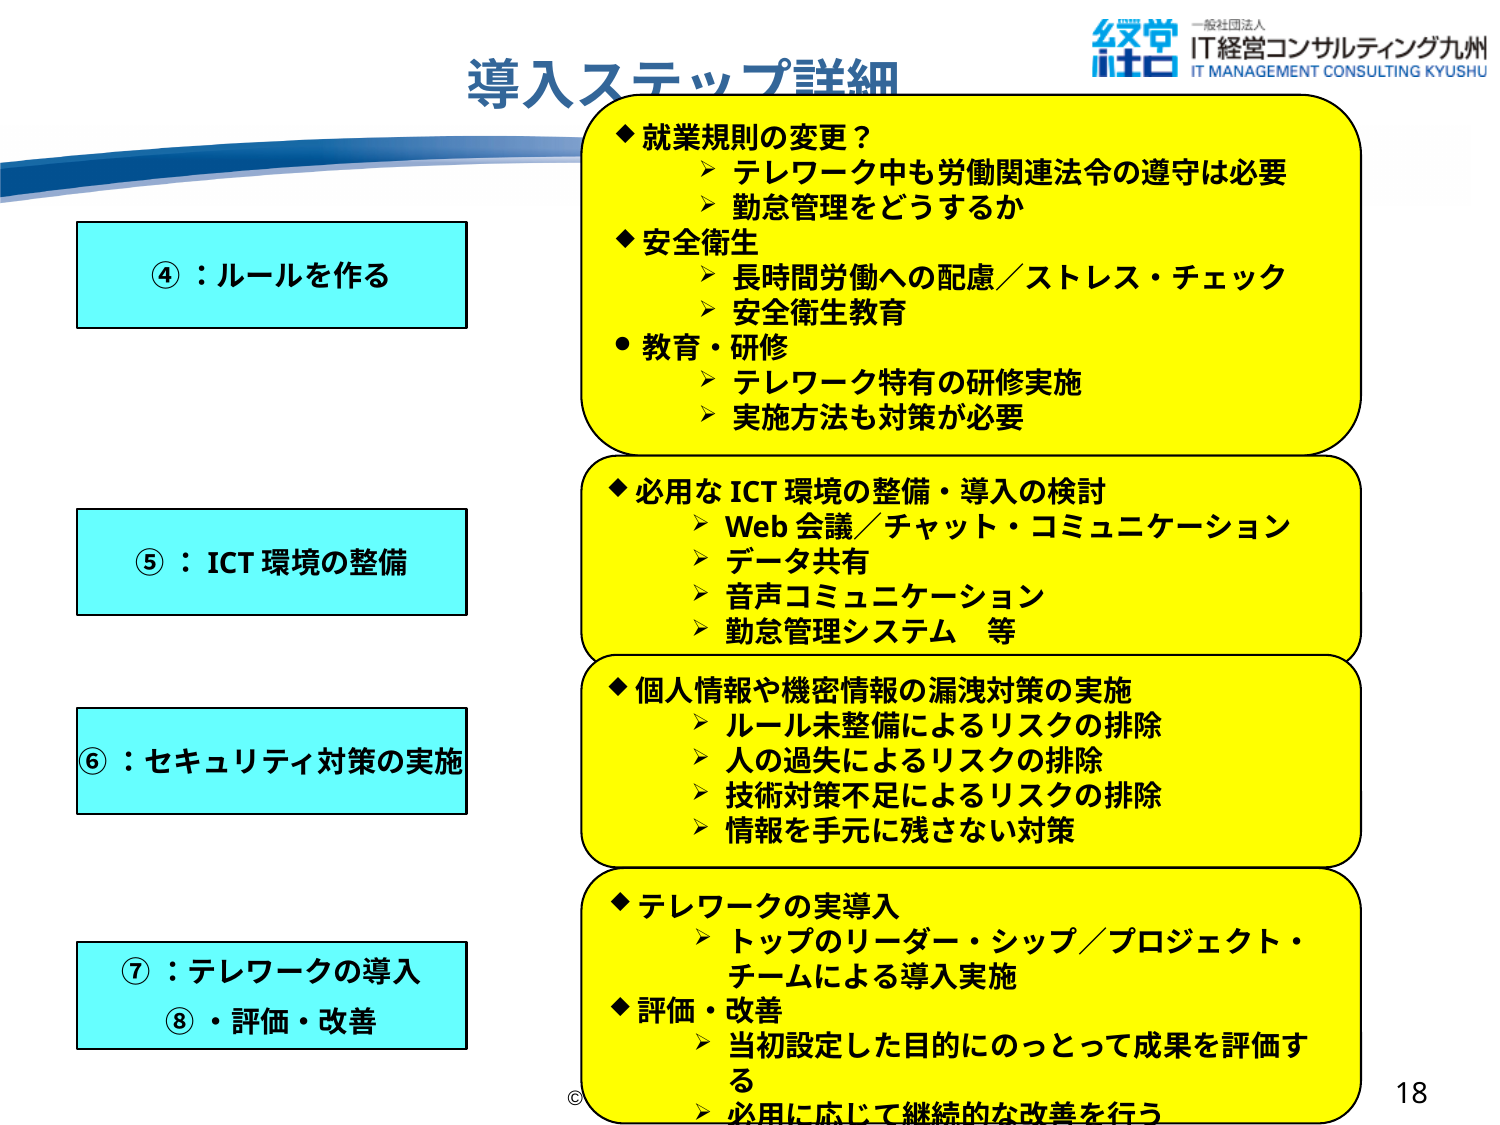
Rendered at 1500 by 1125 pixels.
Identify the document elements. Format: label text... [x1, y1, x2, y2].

text_box ④：ルールを作る [76, 222, 467, 329]
text_box テレワークの実導入 トップのリーダー・シップ／プロジェクト・チームによる導入実施 評価・改善 当初設定した目的にのっとって成果を評価する 必用に応じて継続的な改善を行う [581, 867, 1361, 1124]
text_box ⑦：テレワークの導入 ⑧・評価・改善 [76, 942, 467, 1049]
title 導入ステップ詳細 [17, 42, 1350, 125]
picture [1, 126, 588, 206]
slide_number 17 [1338, 1066, 1495, 1120]
text_box 必用なICT環境の整備・導入の検討 Web会議／チャット・コミュニケーション データ共有 音声コミュニケーション 勤怠管理システム 等 [581, 455, 1361, 661]
picture [1355, 126, 1470, 206]
text_box 個人情報や機密情報の漏洩対策の実施 ルール未整備によるリスクの排除 人の過失によるリスクの排除 技術対策不足によるリスクの排除 情報を手元に残さない対策 [581, 654, 1361, 868]
text_box ⑥：セキュリティ対策の実施 [76, 707, 467, 815]
text_box ⑤：ICT環境の整備 [76, 508, 467, 616]
text_box 就業規則の変更？ テレワーク中も労働関連法令の遵守は必要 勤怠管理をどうするか 安全衛生 長時間労働への配慮／ストレス・チェック 安全衛生教育 教育・研修 テレワーク特有の研修実施 実施方法も対策が必要 [581, 94, 1361, 455]
